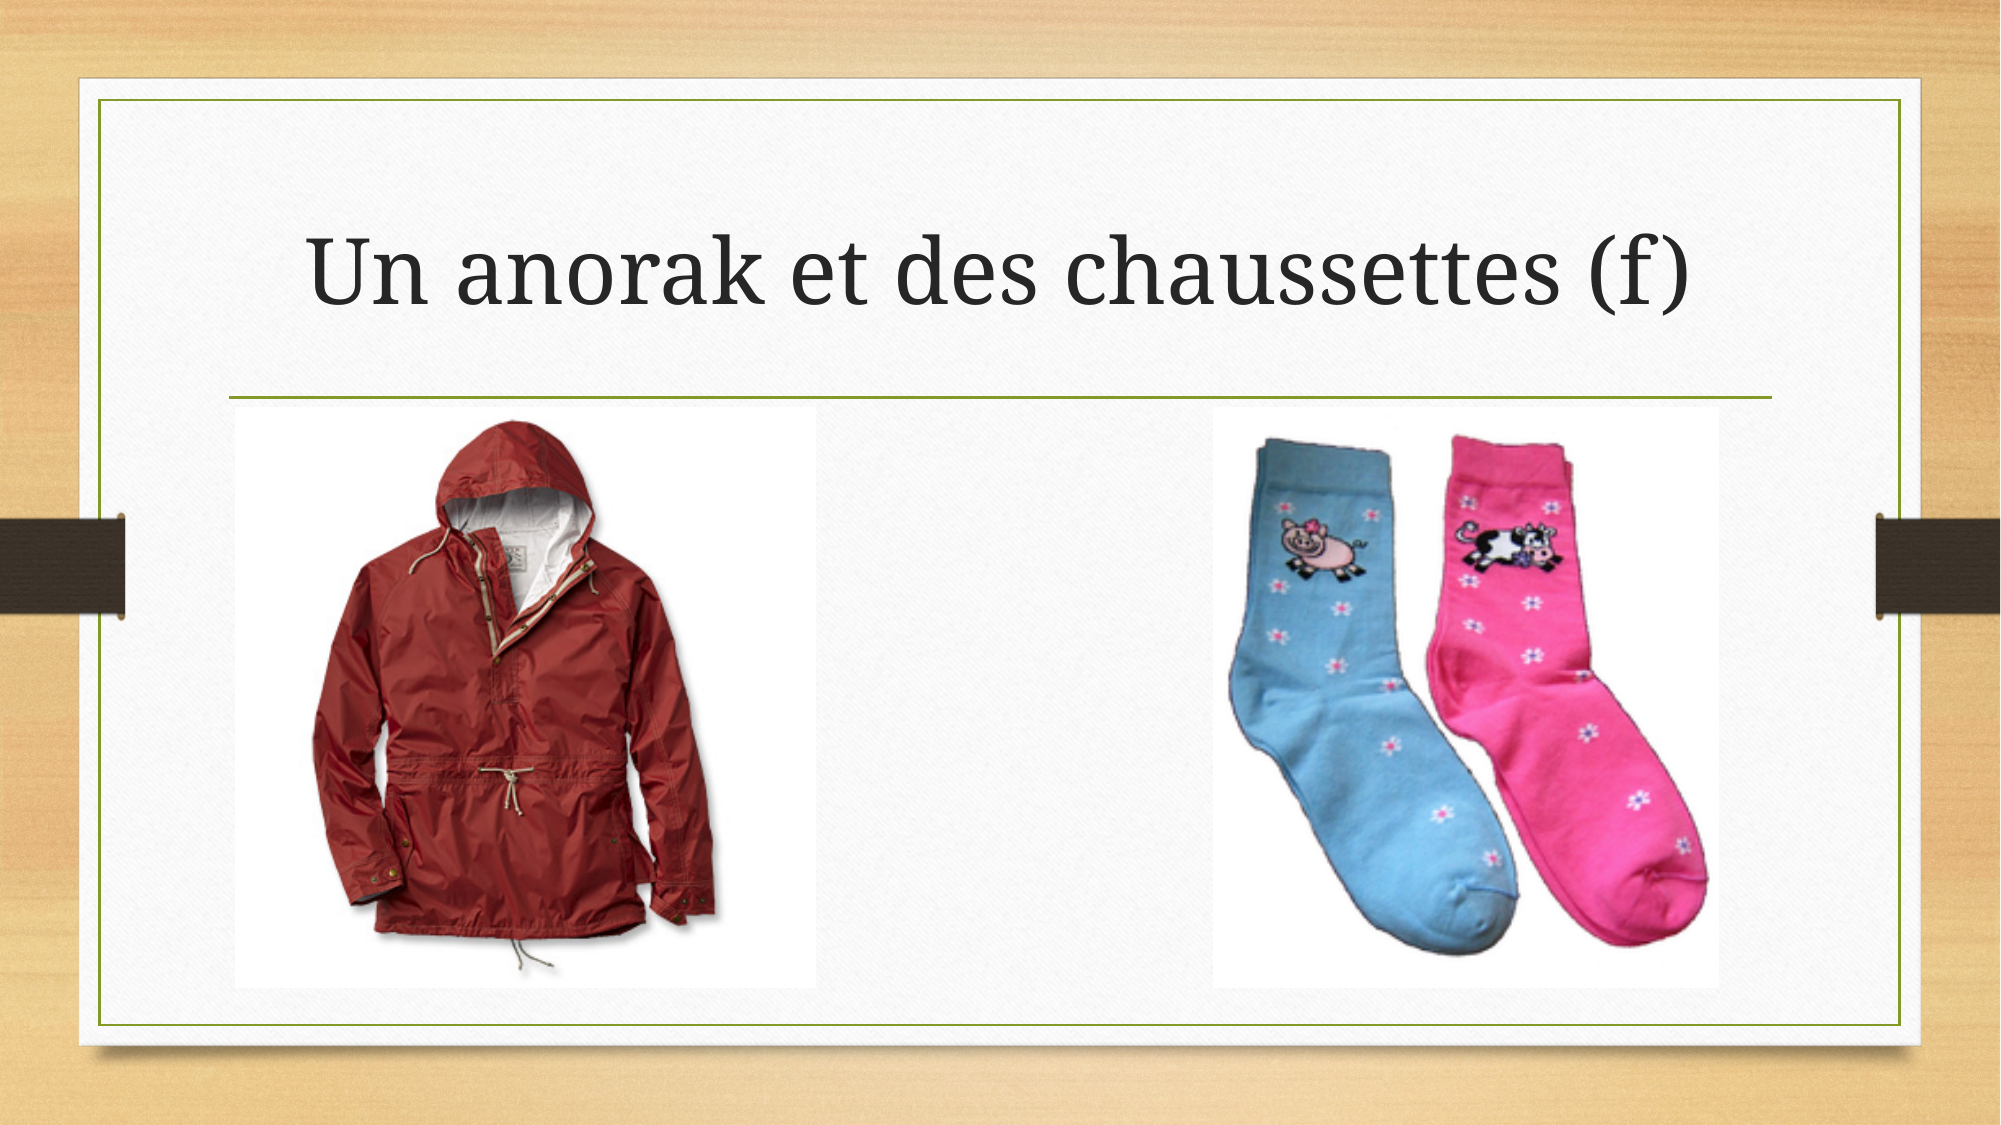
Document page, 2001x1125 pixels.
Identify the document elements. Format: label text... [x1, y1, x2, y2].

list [1213, 406, 1719, 988]
title Un anorak et des chaussettes (f) [212, 161, 1788, 375]
picture [0, 0, 2001, 1125]
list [234, 406, 816, 988]
